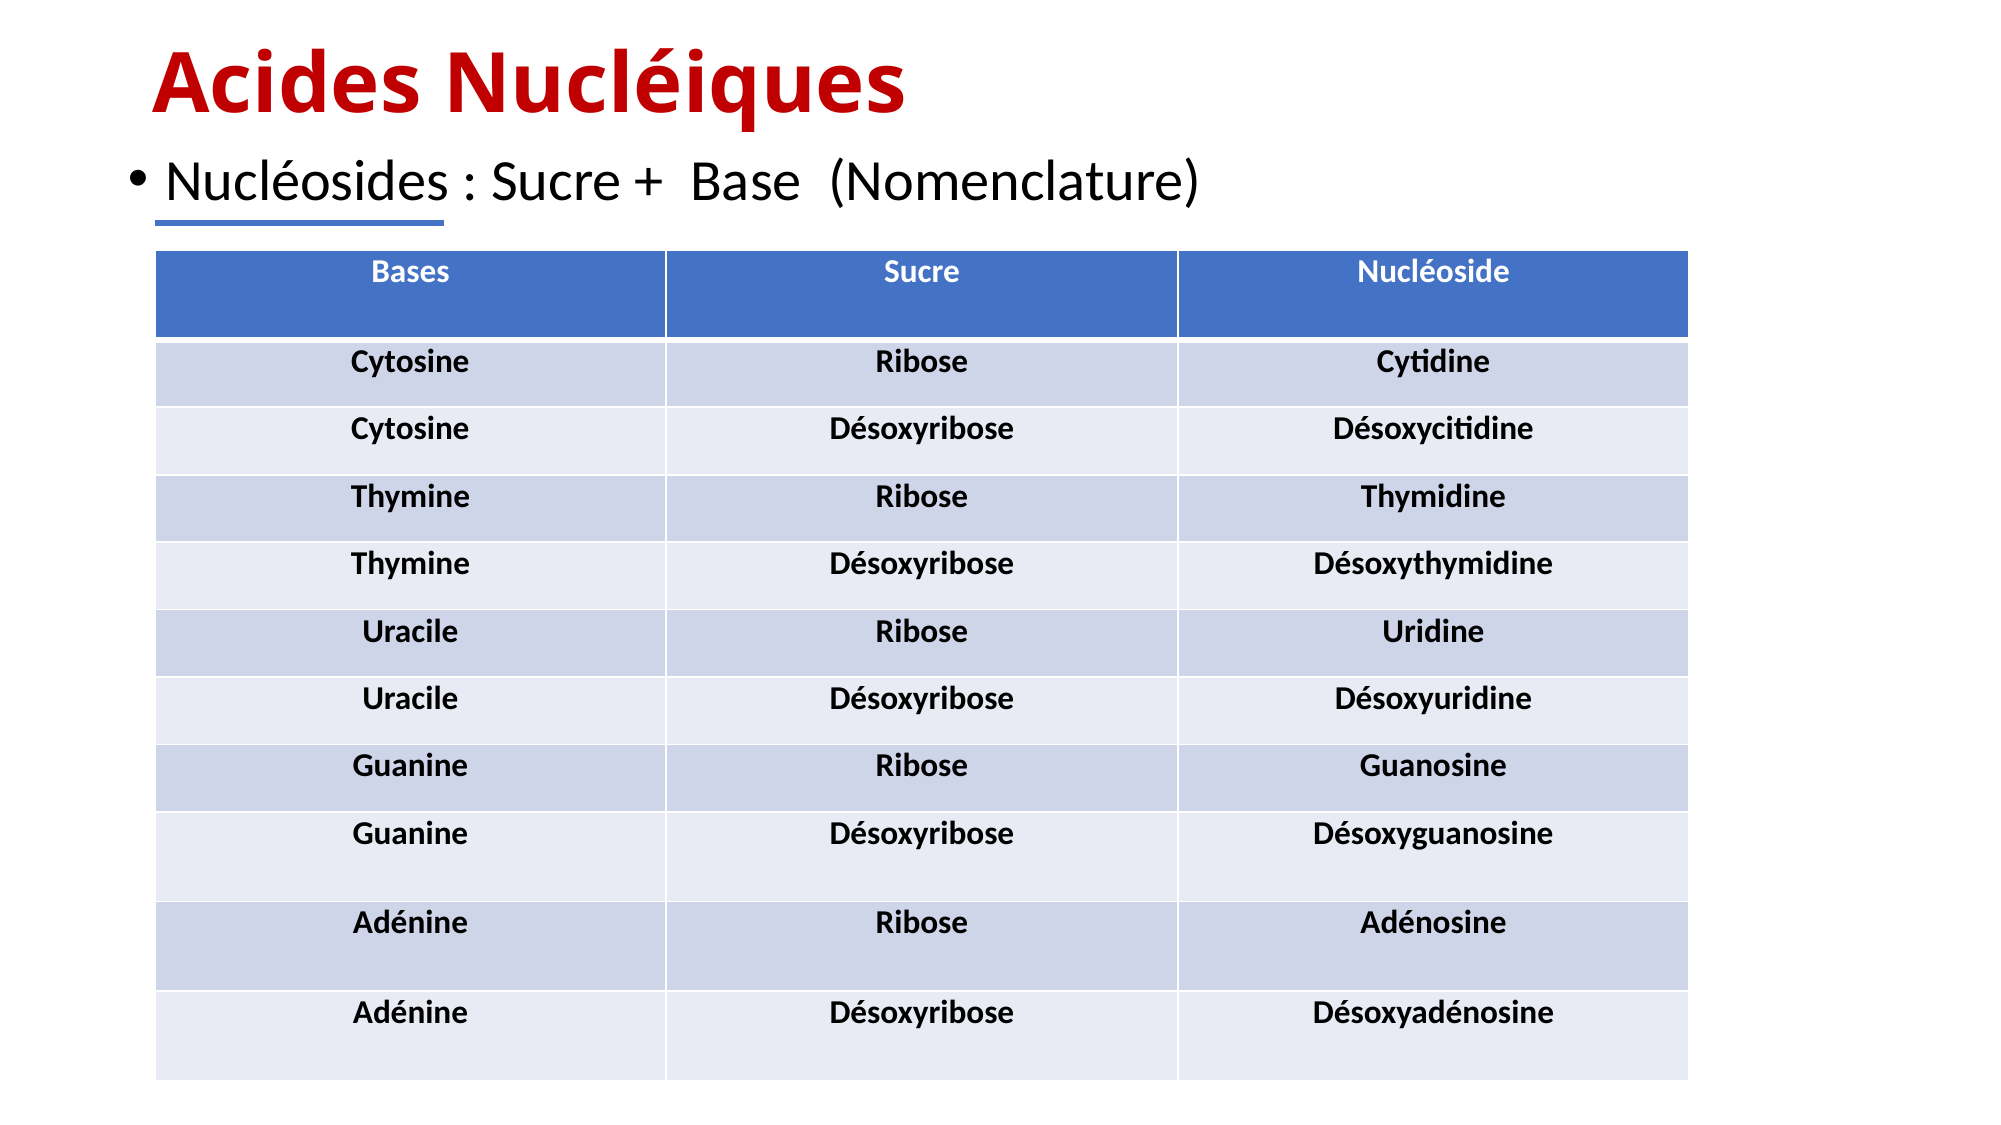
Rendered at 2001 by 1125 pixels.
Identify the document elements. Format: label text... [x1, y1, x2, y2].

table_cell Désoxyribose [667, 813, 1177, 901]
table_cell Désoxyadénosine [1179, 992, 1688, 1080]
table_cell Uracile [156, 678, 665, 744]
table_header Nucléoside [1179, 251, 1688, 337]
table_cell Ribose [667, 745, 1177, 811]
table_cell Adénine [156, 992, 665, 1080]
table_header Bases [156, 251, 665, 337]
table_cell Désoxyguanosine [1179, 813, 1688, 901]
table_cell Cytosine [156, 408, 665, 474]
table_cell Thymine [156, 476, 665, 541]
text_box Acides Nucléiques [137, 59, 1863, 112]
table_cell Adénine [156, 902, 665, 990]
list Nucléosides : Sucre + Base (Nomenclature) [112, 142, 2000, 1125]
table_cell Thymine [156, 543, 665, 609]
table_cell Adénosine [1179, 902, 1688, 990]
table_cell Cytidine [1179, 343, 1688, 406]
table_cell Uracile [156, 610, 665, 676]
table_cell Désoxyribose [667, 992, 1177, 1080]
table_cell Désoxycitidine [1179, 408, 1688, 474]
table_cell Désoxyribose [667, 678, 1177, 744]
table_cell Guanine [156, 813, 665, 901]
table_cell Ribose [667, 902, 1177, 990]
table_cell Thymidine [1179, 476, 1688, 541]
table_cell Désoxythymidine [1179, 543, 1688, 609]
table_cell Ribose [667, 343, 1177, 406]
table_cell Désoxyuridine [1179, 678, 1688, 744]
table_cell Ribose [667, 476, 1177, 541]
table_cell Désoxyribose [667, 408, 1177, 474]
table_cell Guanosine [1179, 745, 1688, 811]
table_cell Uridine [1179, 610, 1688, 676]
table_cell Désoxyribose [667, 543, 1177, 609]
table_cell Cytosine [156, 343, 665, 406]
table_cell Ribose [667, 610, 1177, 676]
table_header Sucre [667, 251, 1177, 337]
table_cell Guanine [156, 745, 665, 811]
